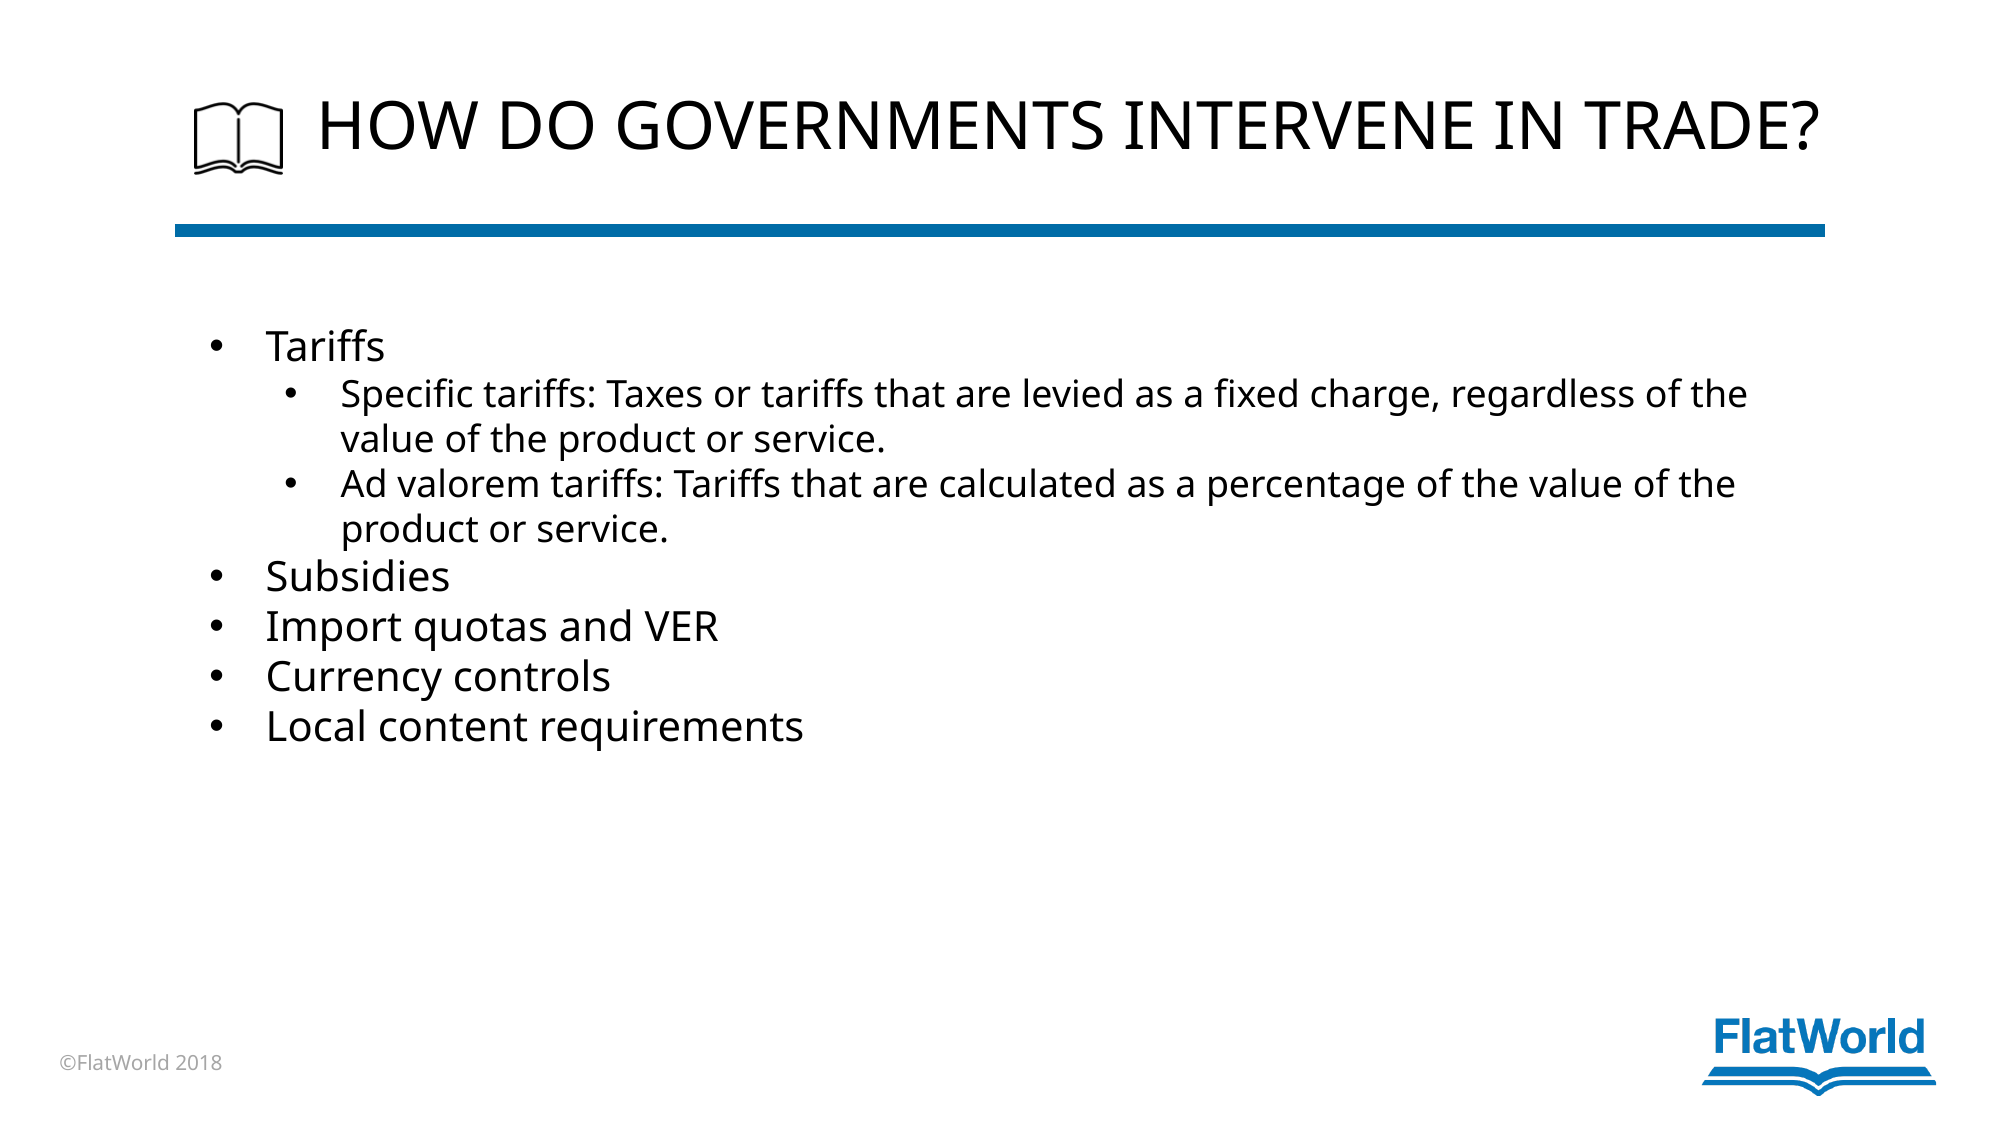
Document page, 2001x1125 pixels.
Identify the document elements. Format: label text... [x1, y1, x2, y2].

subtitle Tariffs Specific tariffs: Taxes or tariffs that are levied as a fixed charge, regardless of the value of the product or service. Ad valorem tariffs: Tariffs that are calculated as a percentage of the value of the product or service. Subsidies Import quotas and VER Currency controls Local content requirements [194, 312, 1825, 673]
picture [194, 94, 283, 183]
title HOW DO GOVERNMENTS INTERVENE IN TRADE? [301, 75, 1855, 211]
